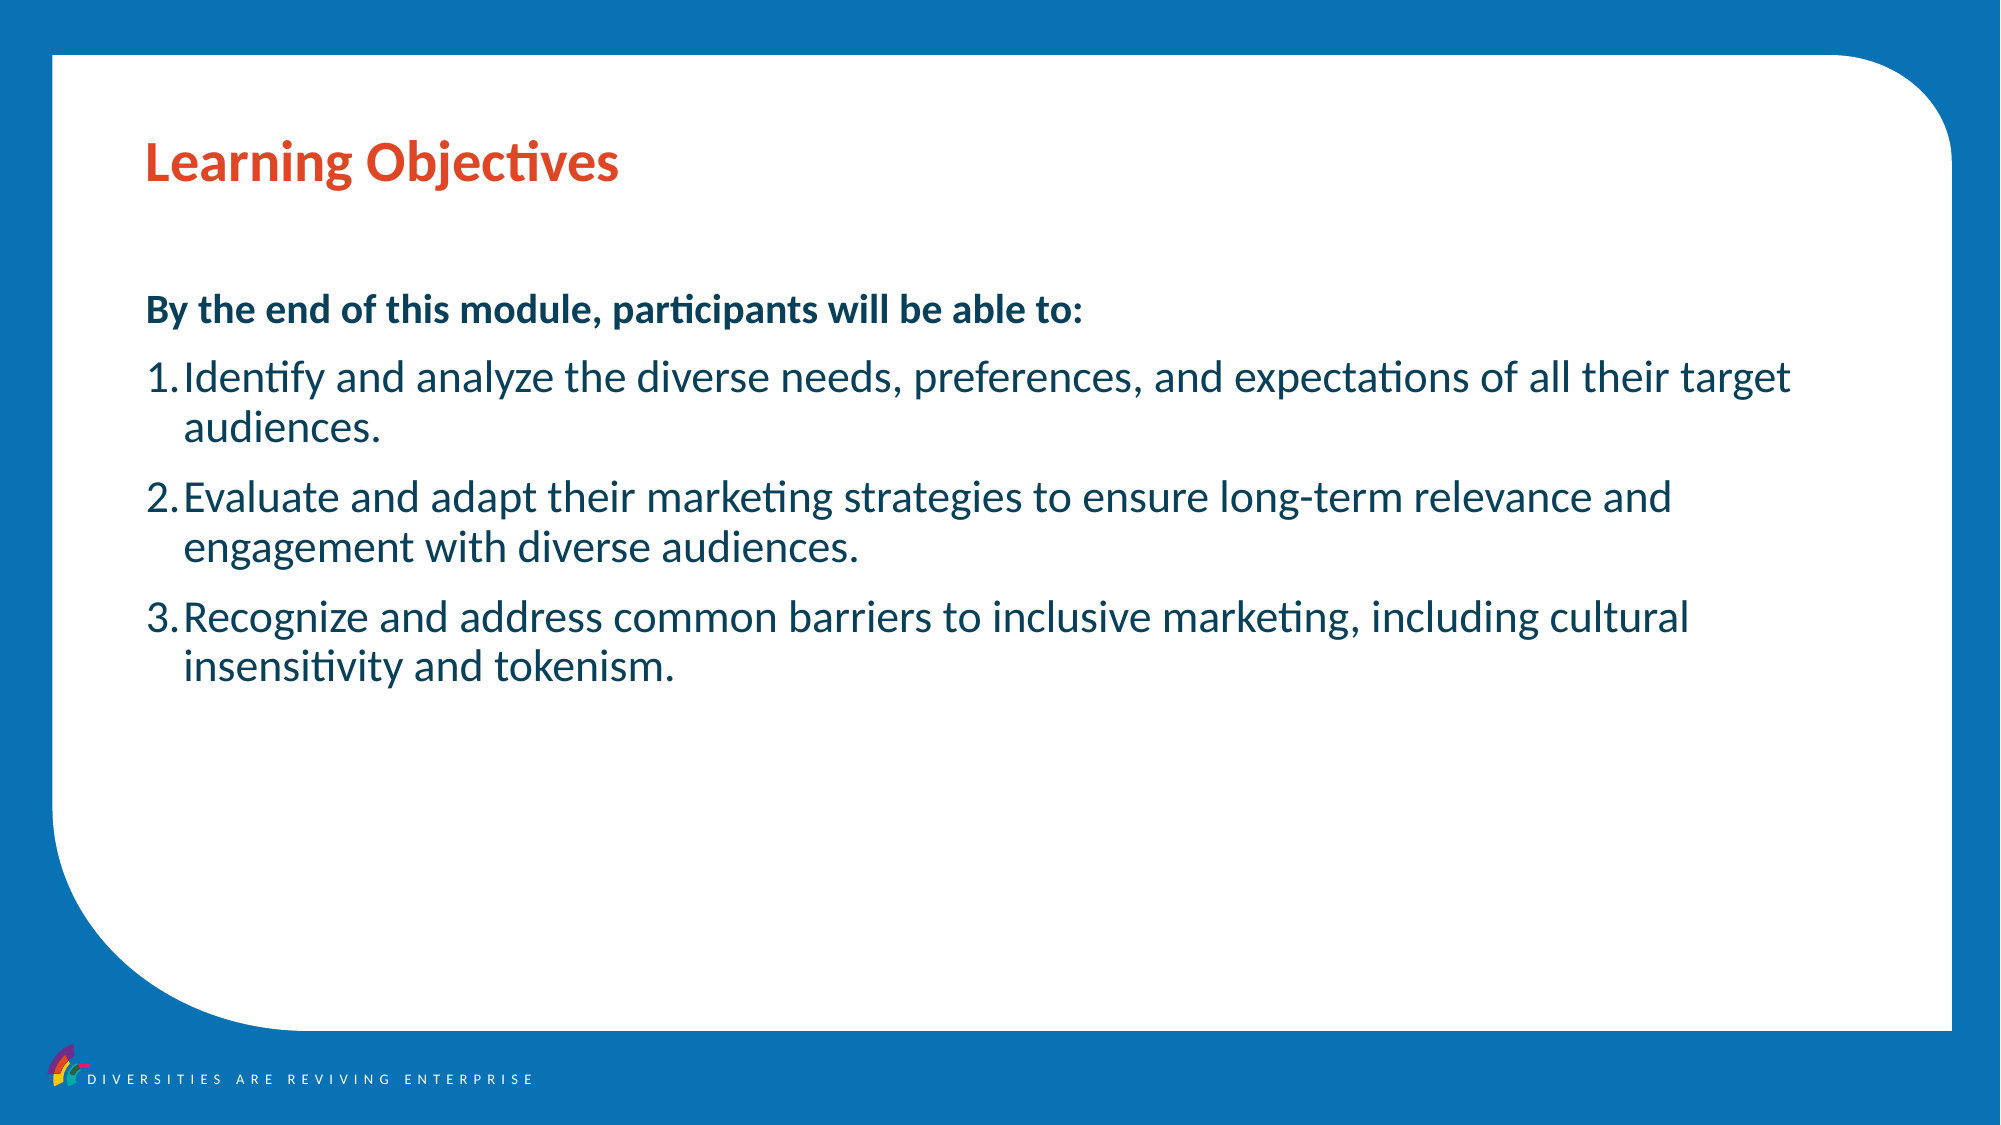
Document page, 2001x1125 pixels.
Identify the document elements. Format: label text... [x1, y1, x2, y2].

list By the end of this module, participants will be able to: Identify and analyze the diverse needs, preferences, and expectations of all their target audiences. Evaluate and adapt their marketing strategies to ensure long-term relevance and engagement with diverse audiences. Recognize and address common barriers to inclusive marketing, including cultural insensitivity and tokenism. [130, 280, 1908, 912]
list Learning Objectives [130, 123, 1869, 256]
